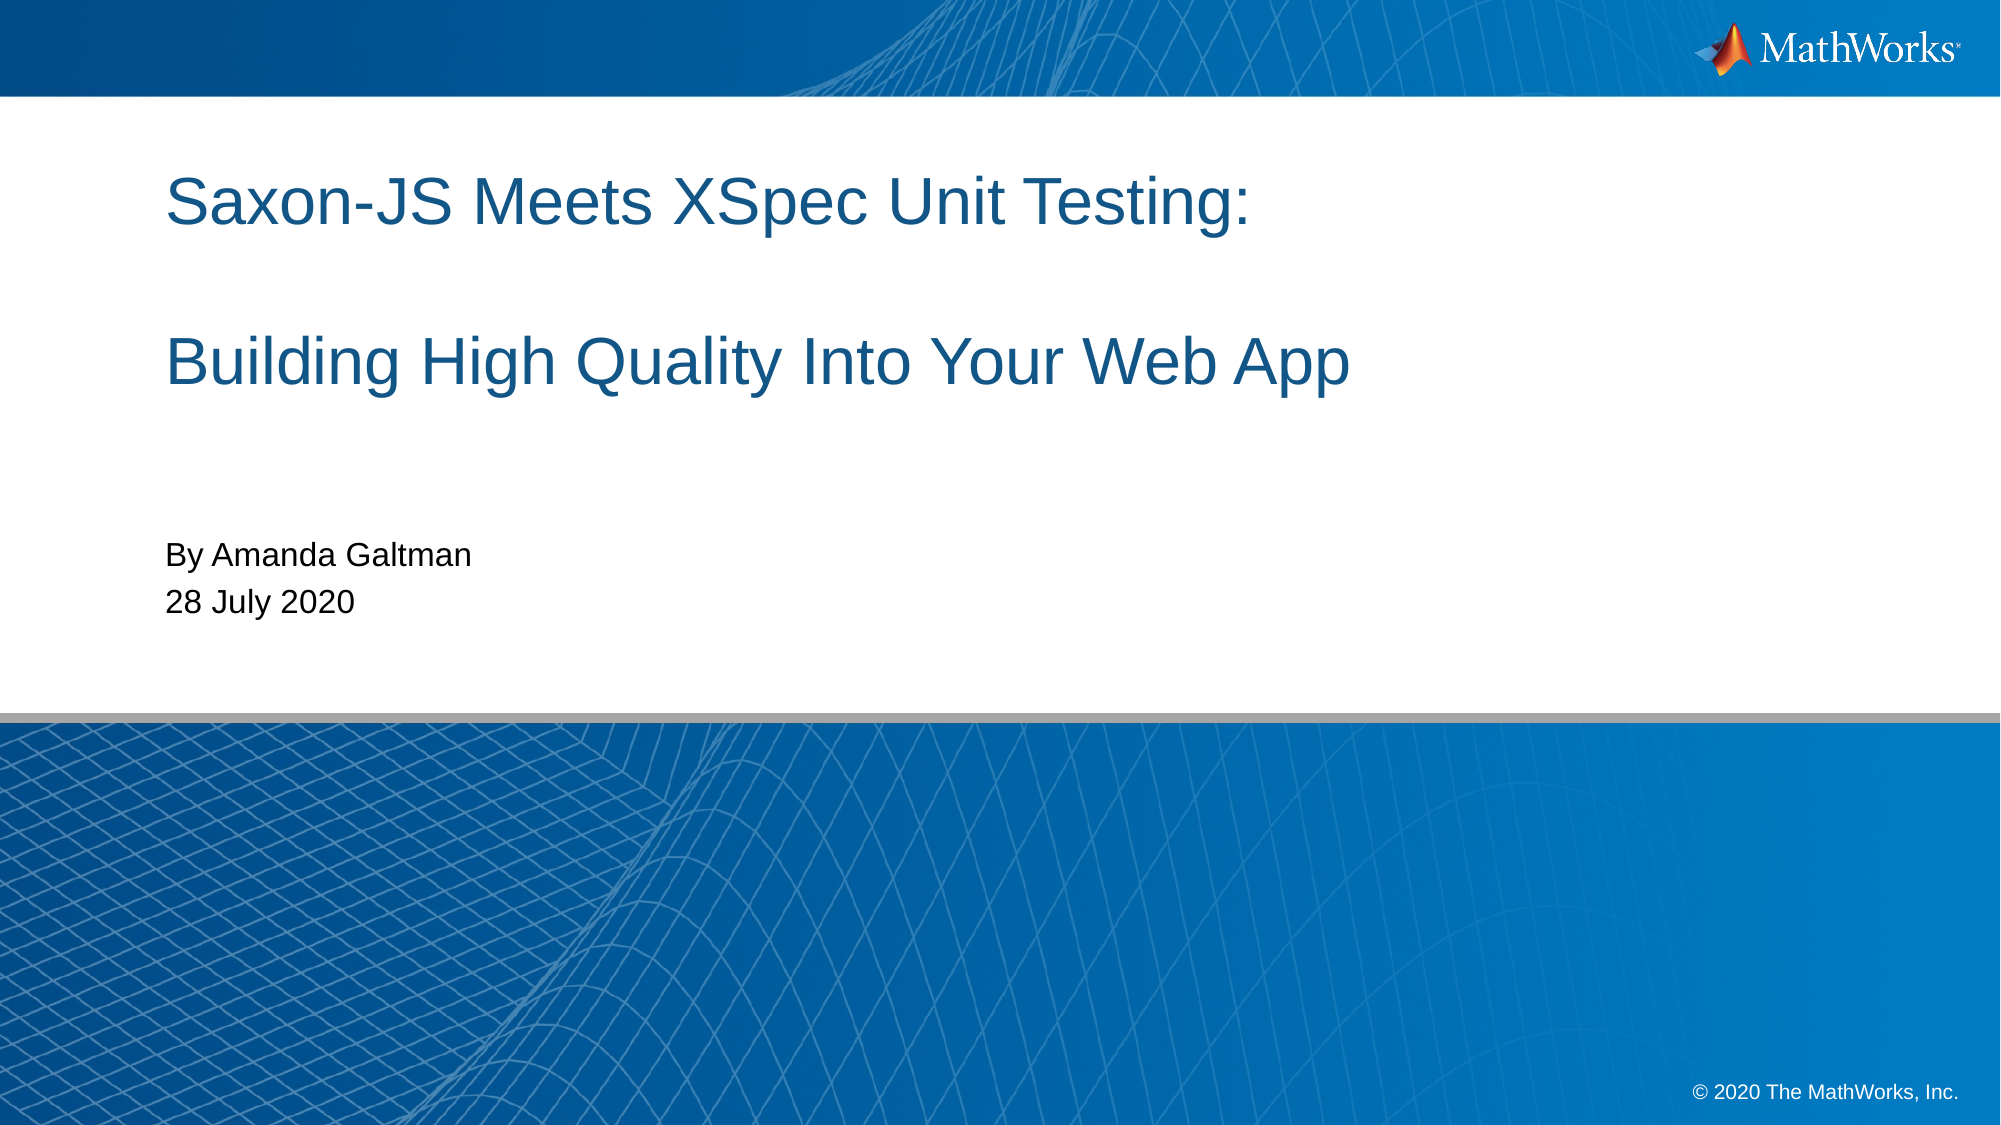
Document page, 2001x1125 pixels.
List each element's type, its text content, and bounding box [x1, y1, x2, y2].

subtitle By Amanda Galtman 28 July 2020 [150, 525, 1850, 688]
picture [0, 0, 2001, 713]
picture [0, 723, 2001, 1125]
title Saxon-JS Meets XSpec Unit Testing: Building High Quality Into Your Web App [150, 149, 1850, 450]
